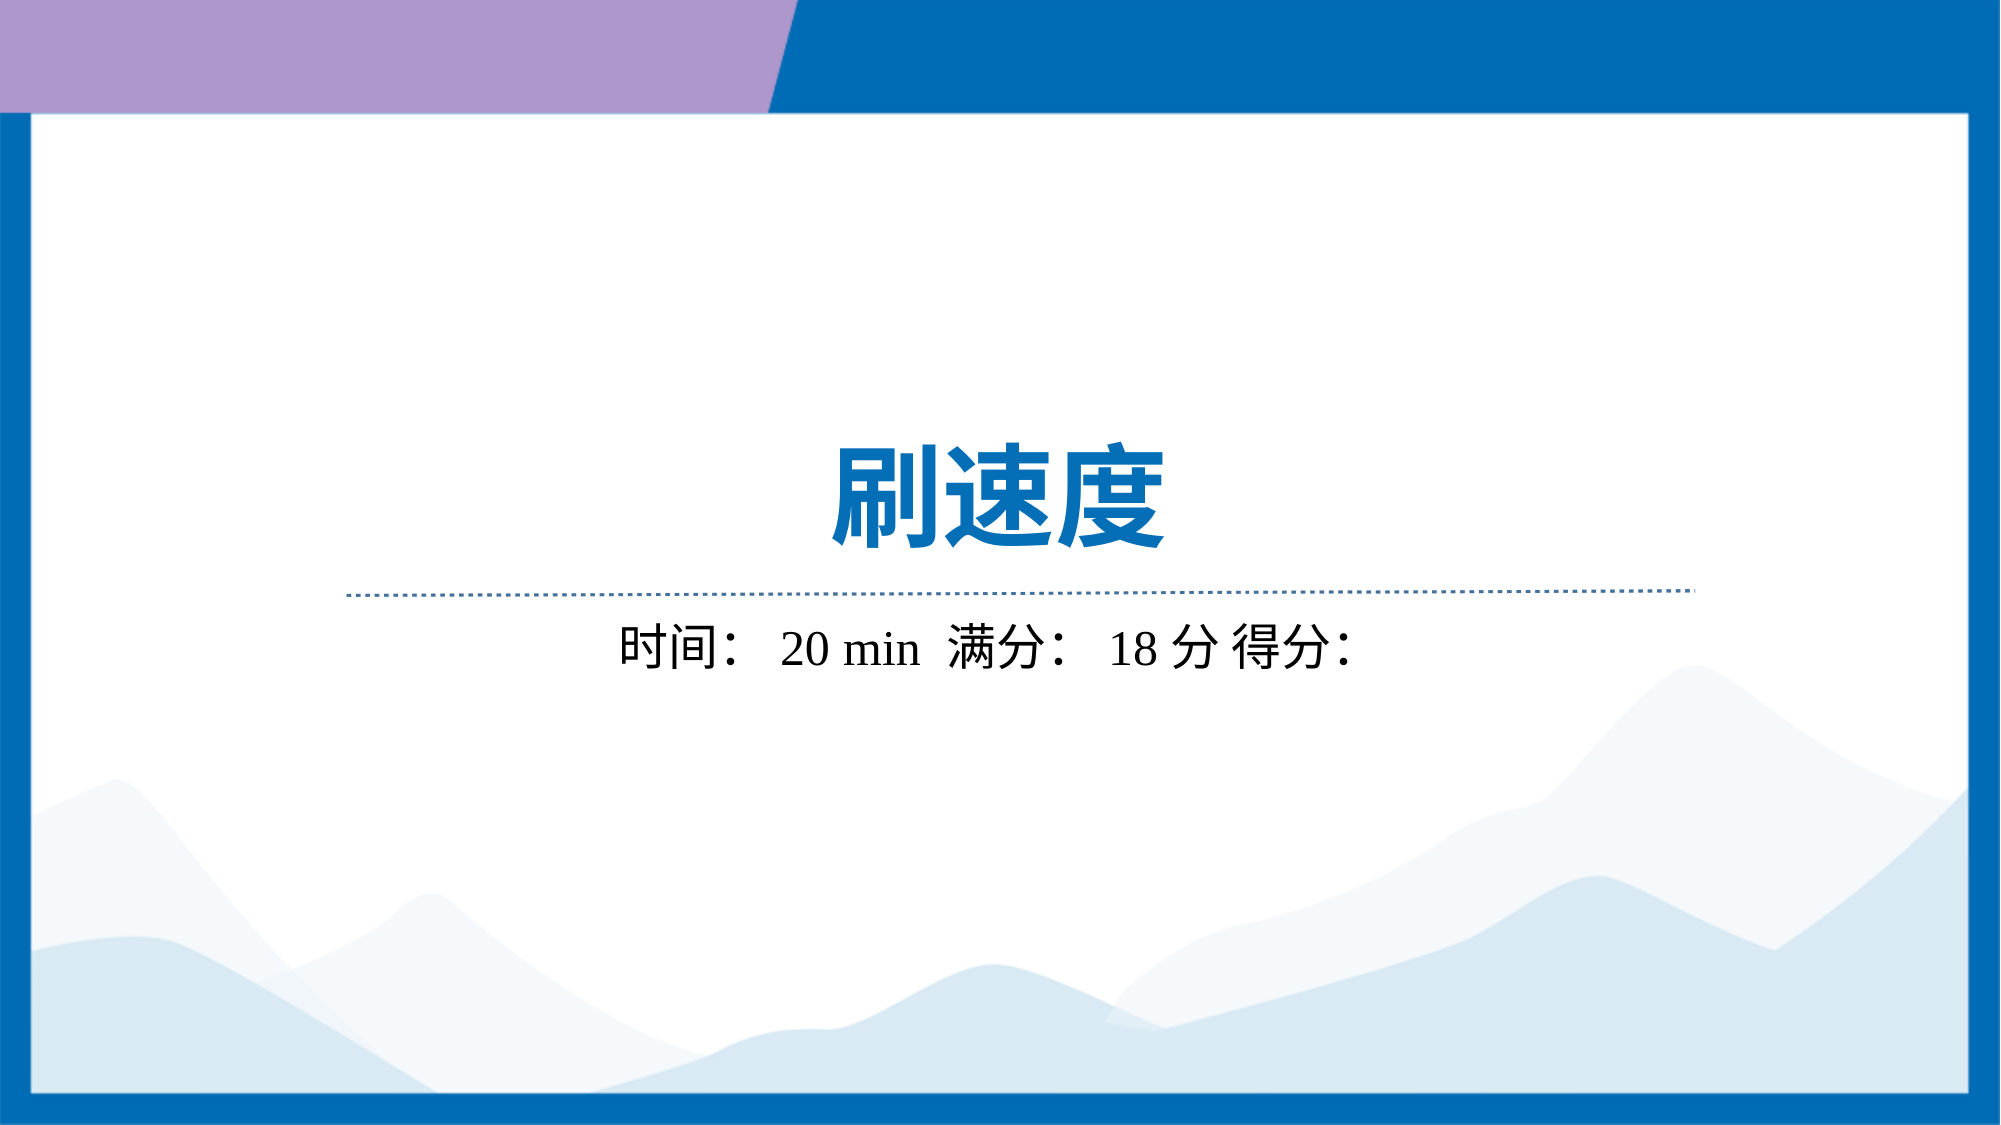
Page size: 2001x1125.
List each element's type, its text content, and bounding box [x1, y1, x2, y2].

text_box 时间：20 min 满分：18分 得分： [82, 606, 1917, 671]
picture [0, 0, 2000, 1125]
text_box 刷速度 [35, 408, 1962, 561]
